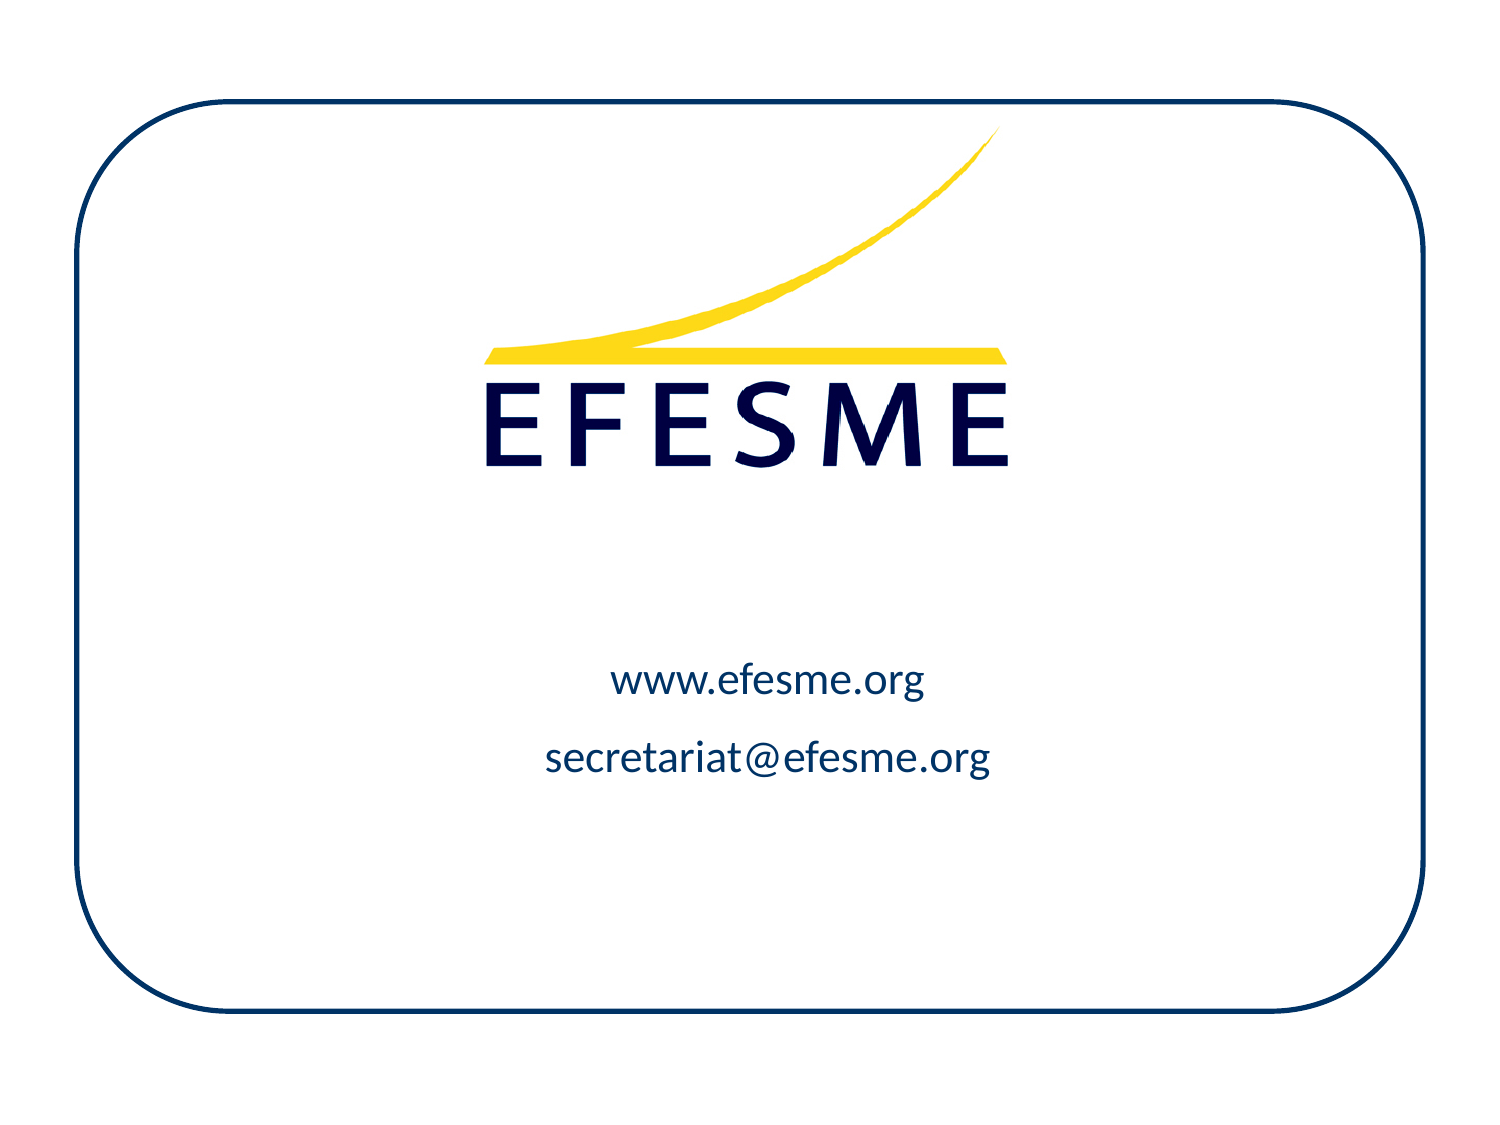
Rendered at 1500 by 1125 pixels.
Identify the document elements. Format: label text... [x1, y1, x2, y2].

picture [478, 125, 1034, 470]
text_box www.efesme.org secretariat@efesme.org [324, 538, 1211, 790]
text_box [76, 101, 1424, 1012]
